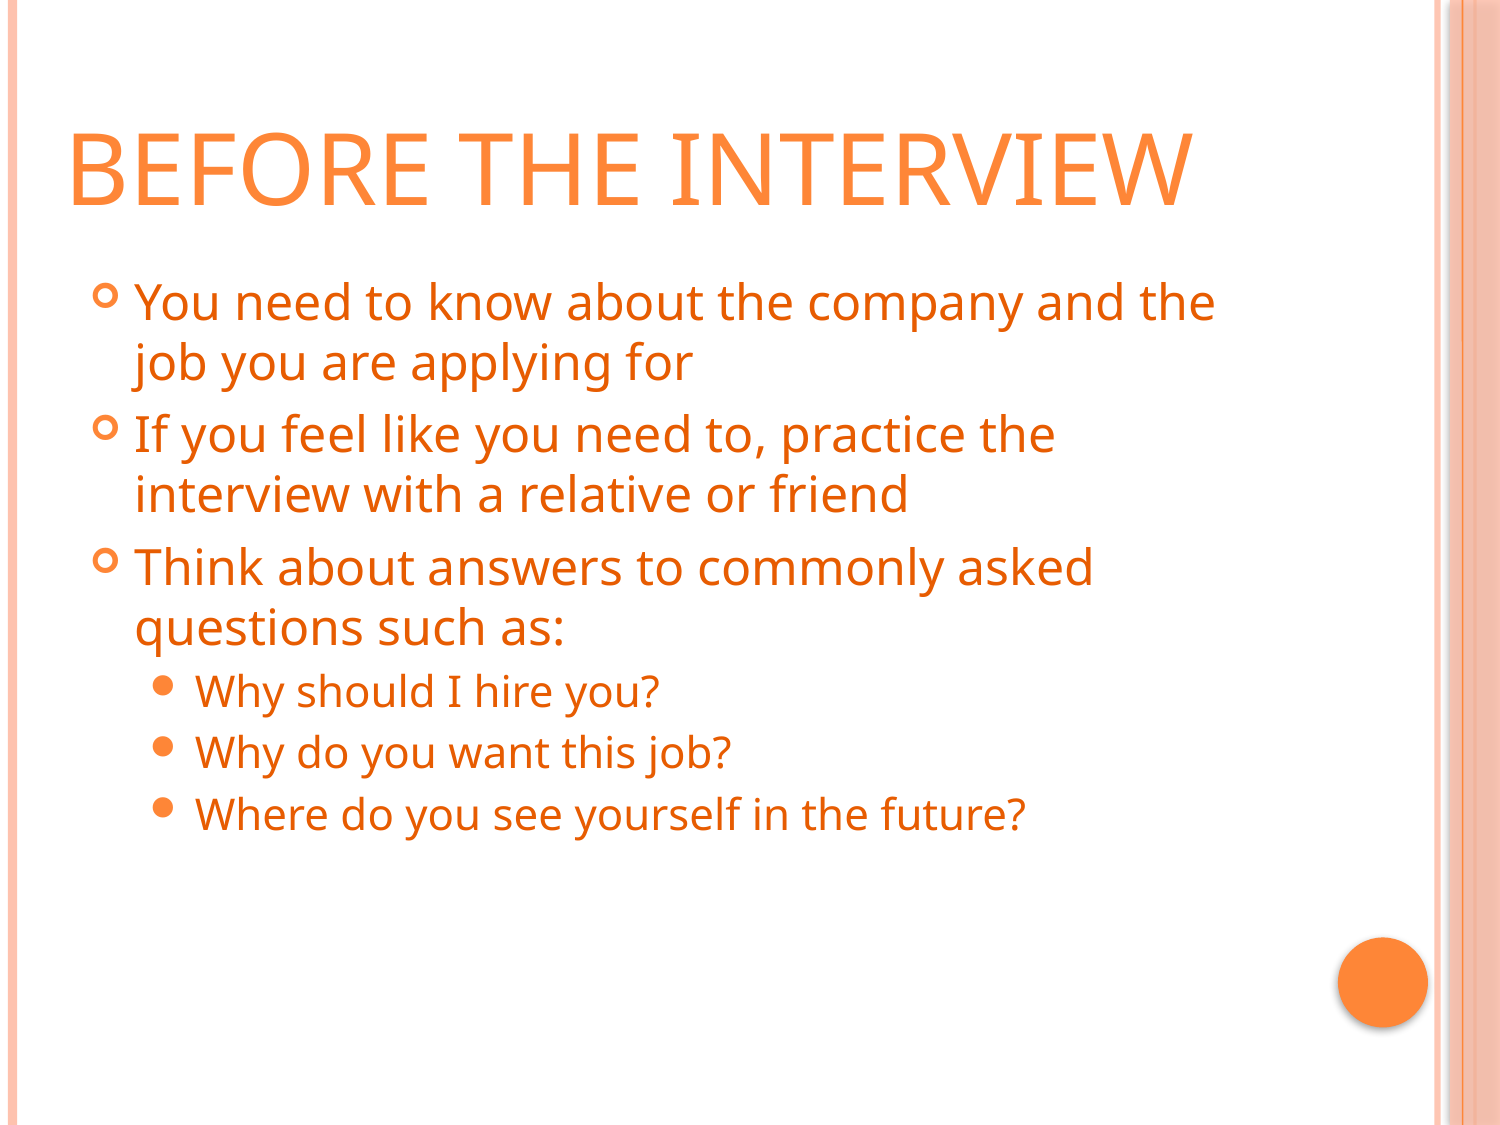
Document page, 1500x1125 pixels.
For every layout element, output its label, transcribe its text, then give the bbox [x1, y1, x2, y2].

list You need to know about the company and the job you are applying for If you feel like you need to, practice the interview with a relative or friend Think about answers to commonly asked questions such as: Why should I hire you? Why do you want this job? Where do you see yourself in the future? [75, 262, 1300, 1062]
title Before the Interview [50, 45, 1500, 233]
